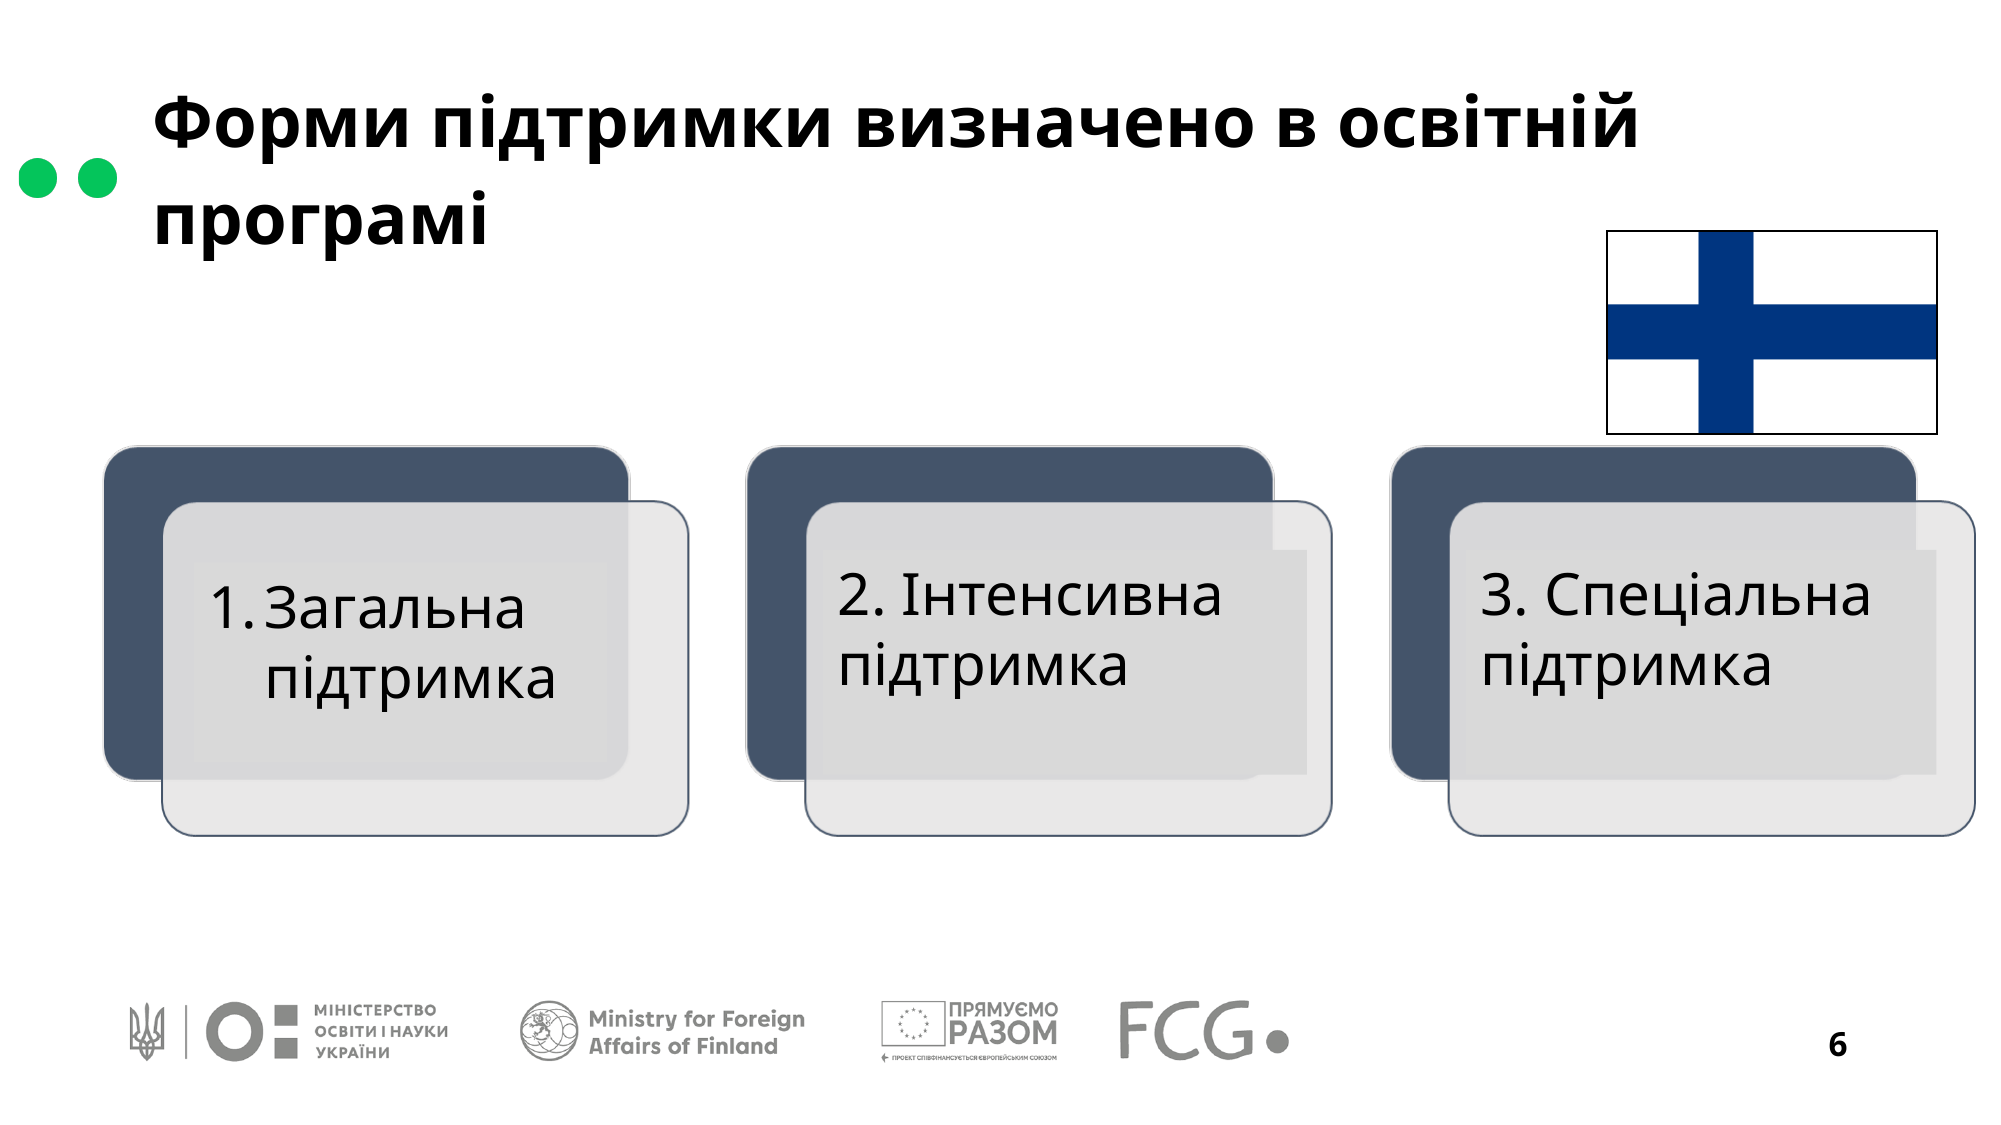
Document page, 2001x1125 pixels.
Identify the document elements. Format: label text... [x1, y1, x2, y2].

slide_number 6 [1736, 1015, 1863, 1076]
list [102, 283, 1976, 998]
picture [42, 940, 1374, 1125]
picture [18, 158, 117, 198]
picture [1607, 231, 1937, 433]
title Форми підтримки визначено в освітній програмі [137, 52, 1937, 271]
